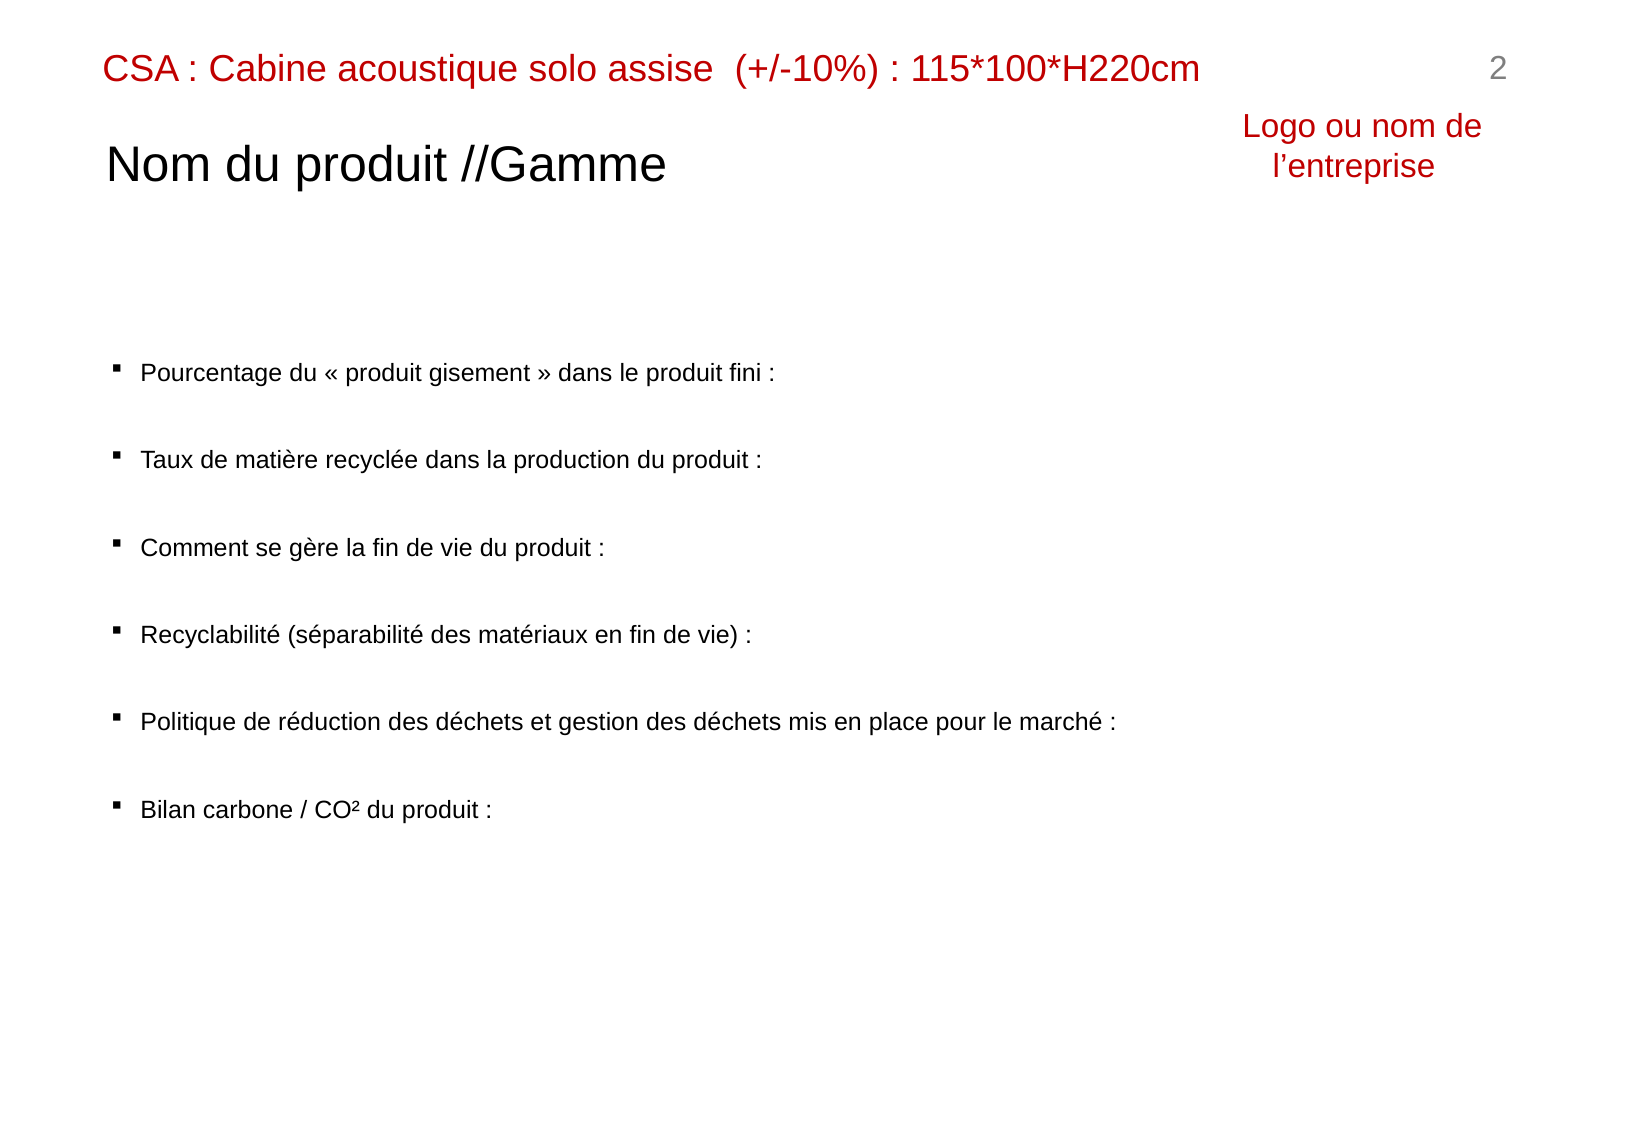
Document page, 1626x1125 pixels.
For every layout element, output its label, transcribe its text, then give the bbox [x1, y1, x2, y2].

title CSA : Cabine acoustique solo assise (+/-10%) : 115*100*H220cm [102, 19, 1426, 109]
list Nom du produit //Gamme [91, 109, 1523, 215]
slide_number 2 [1426, 19, 1523, 91]
text_box Pourcentage du « produit gisement » dans le produit fini : Taux de matière recyclée dans la production du produit : Comment se gère la fin de vie du produit : Recyclabilité (séparabilité des matériaux en fin de vie) : Politique de réduction des déchets et gestion des déchets mis en place pour le marché : Bilan carbone / CO² du produit : [81, 304, 1333, 1067]
text_box Logo ou nom de l’entreprise [1141, 91, 1567, 197]
